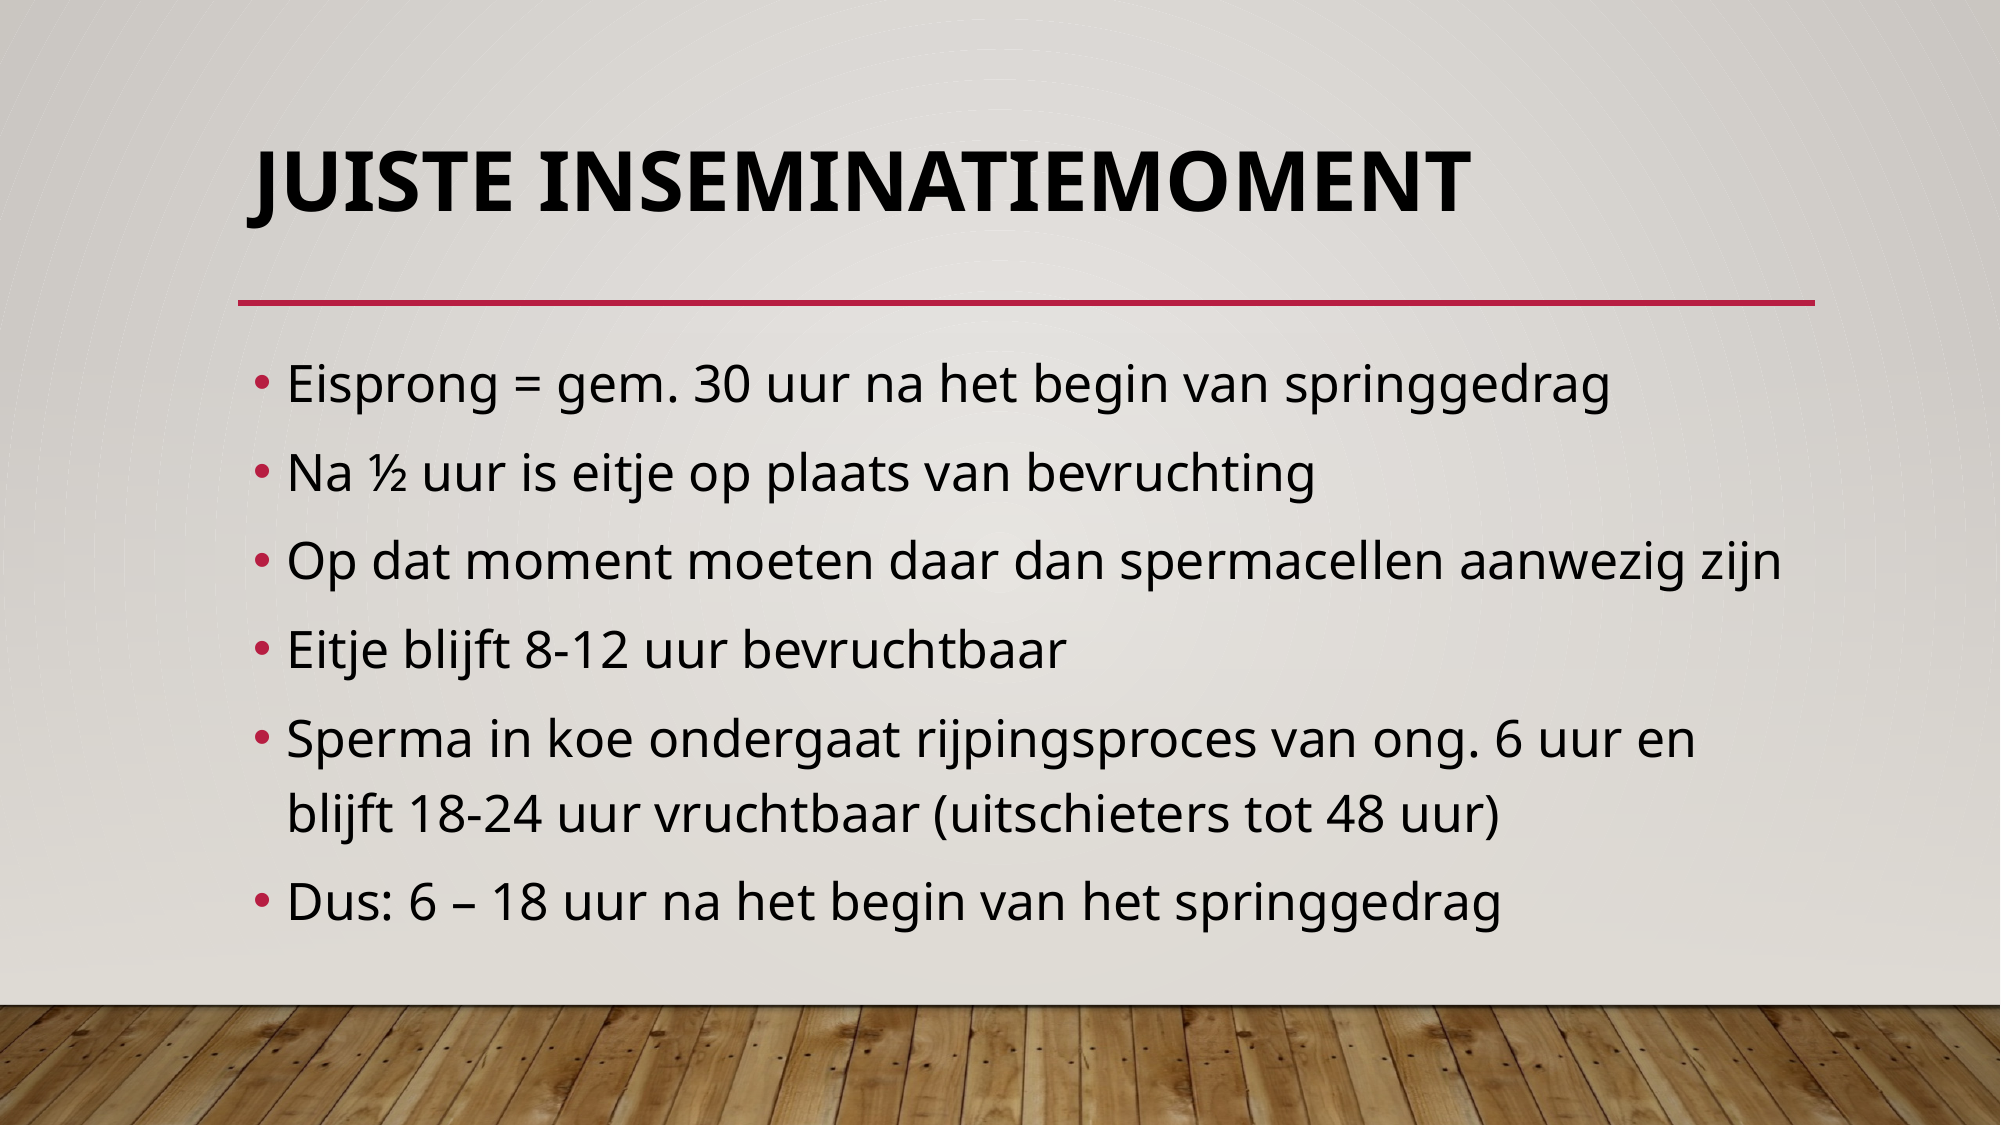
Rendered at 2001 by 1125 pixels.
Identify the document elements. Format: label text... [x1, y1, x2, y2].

title Juiste inseminatiemoment [238, 131, 1814, 305]
picture [0, 1005, 2000, 1125]
list Eisprong = gem. 30 uur na het begin van springgedrag Na ½ uur is eitje op plaats van bevruchting Op dat moment moeten daar dan spermacellen aanwezig zijn Eitje blijft 8-12 uur bevruchtbaar Sperma in koe ondergaat rijpingsproces van ong. 6 uur en blijft 18-24 uur vruchtbaar (uitschieters tot 48 uur) Dus: 6 – 18 uur na het begin van het springgedrag [238, 330, 1814, 973]
